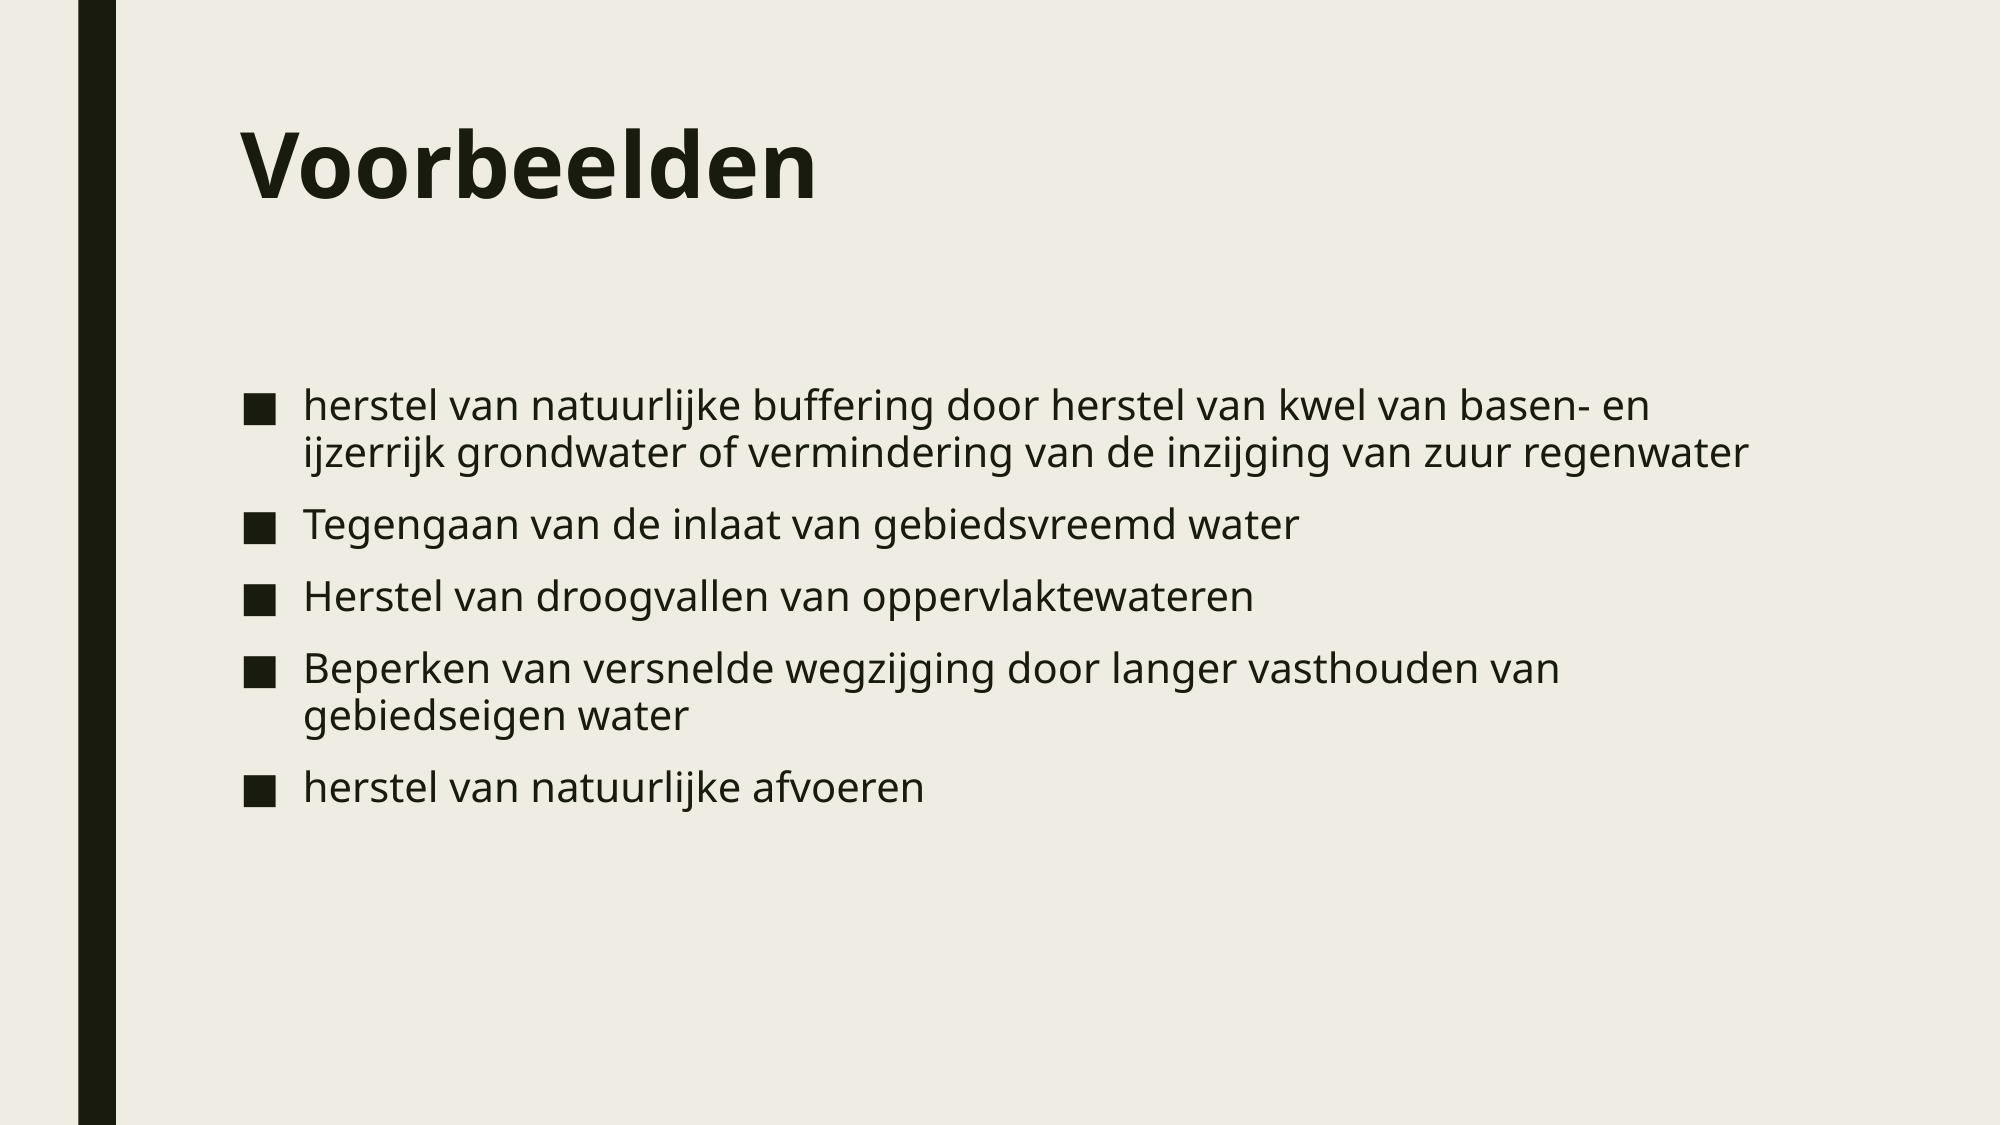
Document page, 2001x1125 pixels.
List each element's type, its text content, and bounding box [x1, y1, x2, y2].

list herstel van natuurlijke buffering door herstel van kwel van basen- en ijzerrijk grondwater of vermindering van de inzijging van zuur regenwater Tegengaan van de inlaat van gebiedsvreemd water Herstel van droogvallen van oppervlaktewateren Beperken van versnelde wegzijging door langer vasthouden van gebiedseigen water herstel van natuurlijke afvoeren [225, 375, 1800, 963]
title Voorbeelden [225, 112, 1800, 357]
